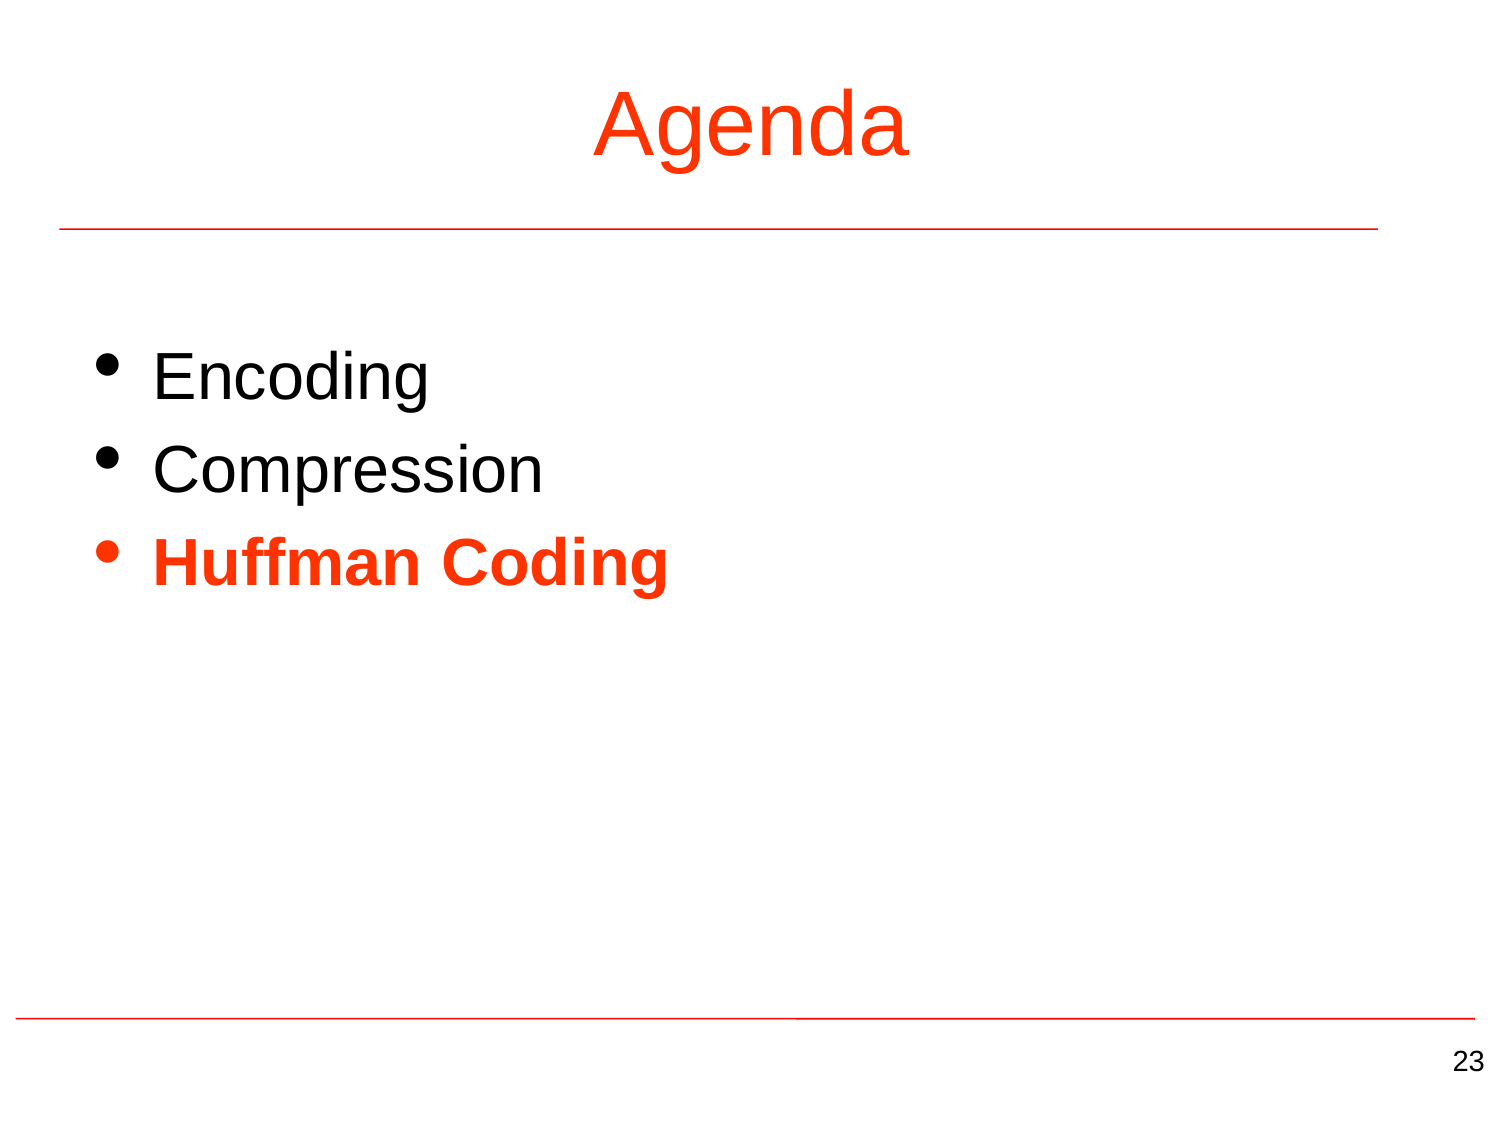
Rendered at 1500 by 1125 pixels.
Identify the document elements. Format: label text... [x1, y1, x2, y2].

title Agenda [114, 24, 1390, 213]
list Encoding Compression Huffman Coding [81, 324, 1357, 1000]
slide_number 23 [1149, 1034, 1500, 1113]
